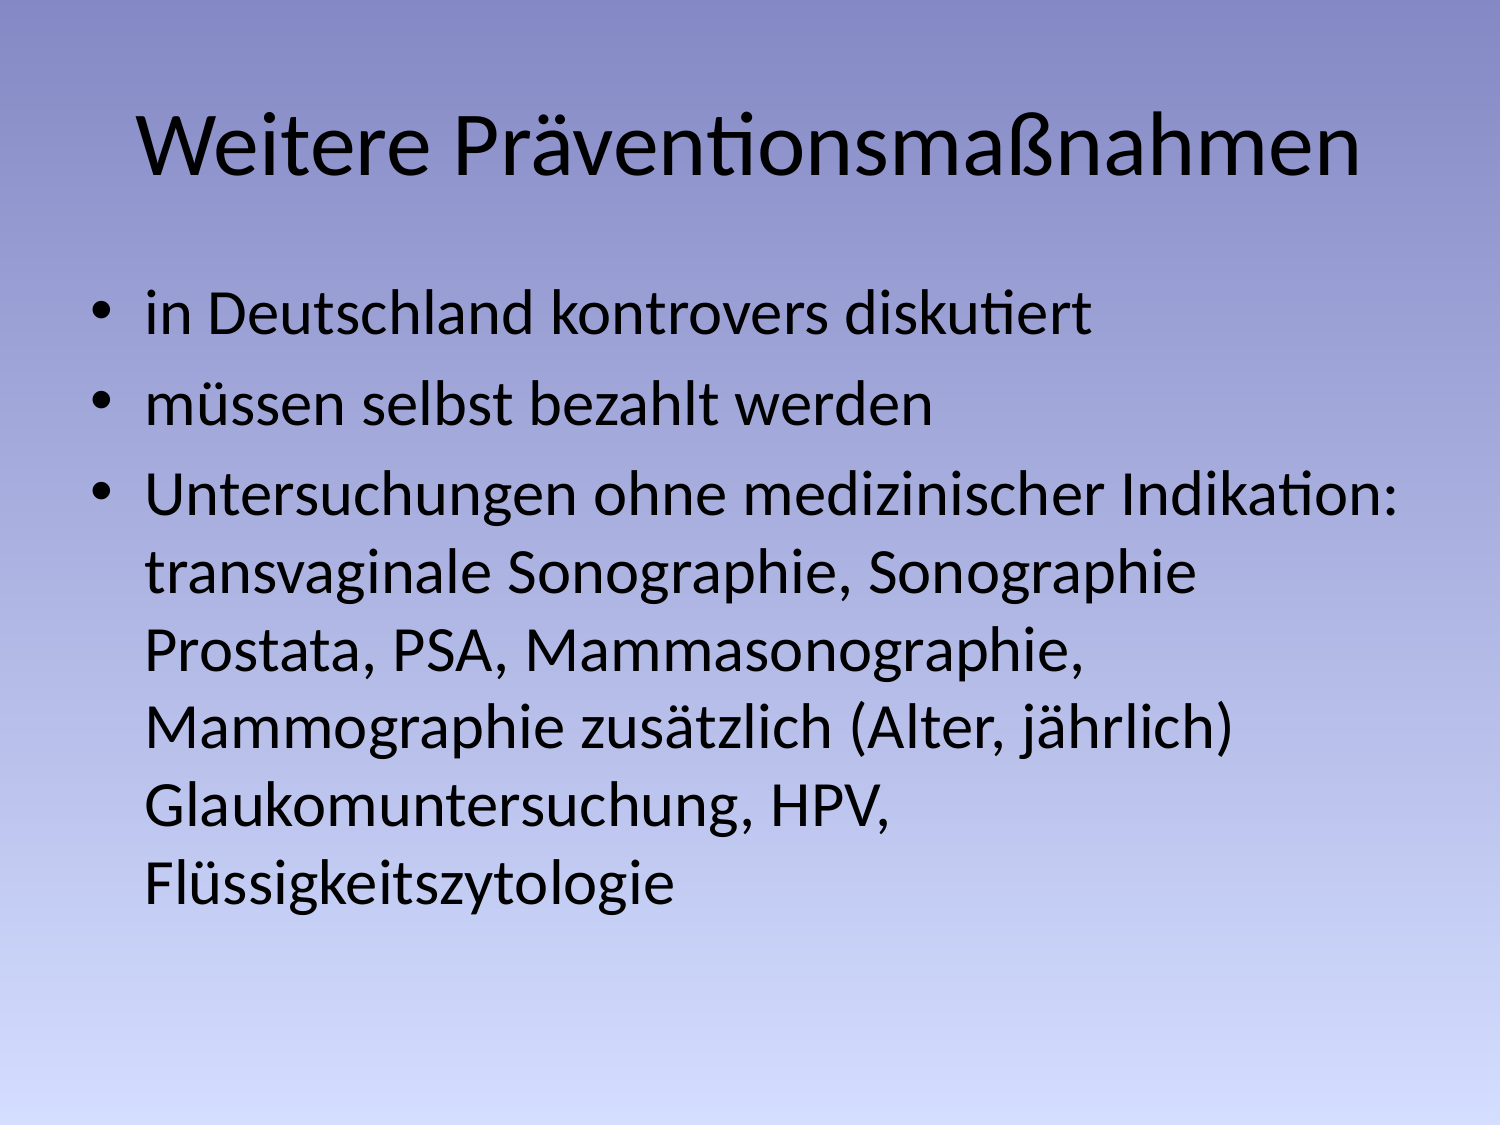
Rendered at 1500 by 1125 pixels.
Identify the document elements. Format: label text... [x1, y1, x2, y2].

title Weitere Präventionsmaßnahmen [75, 45, 1425, 233]
list in Deutschland kontrovers diskutiert müssen selbst bezahlt werden Untersuchungen ohne medizinischer Indikation: transvaginale Sonographie, Sonographie Prostata, PSA, Mammasonographie, Mammographie zusätzlich (Alter, jährlich) Glaukomuntersuchung, HPV, Flüssigkeitszytologie [75, 262, 1425, 1005]
